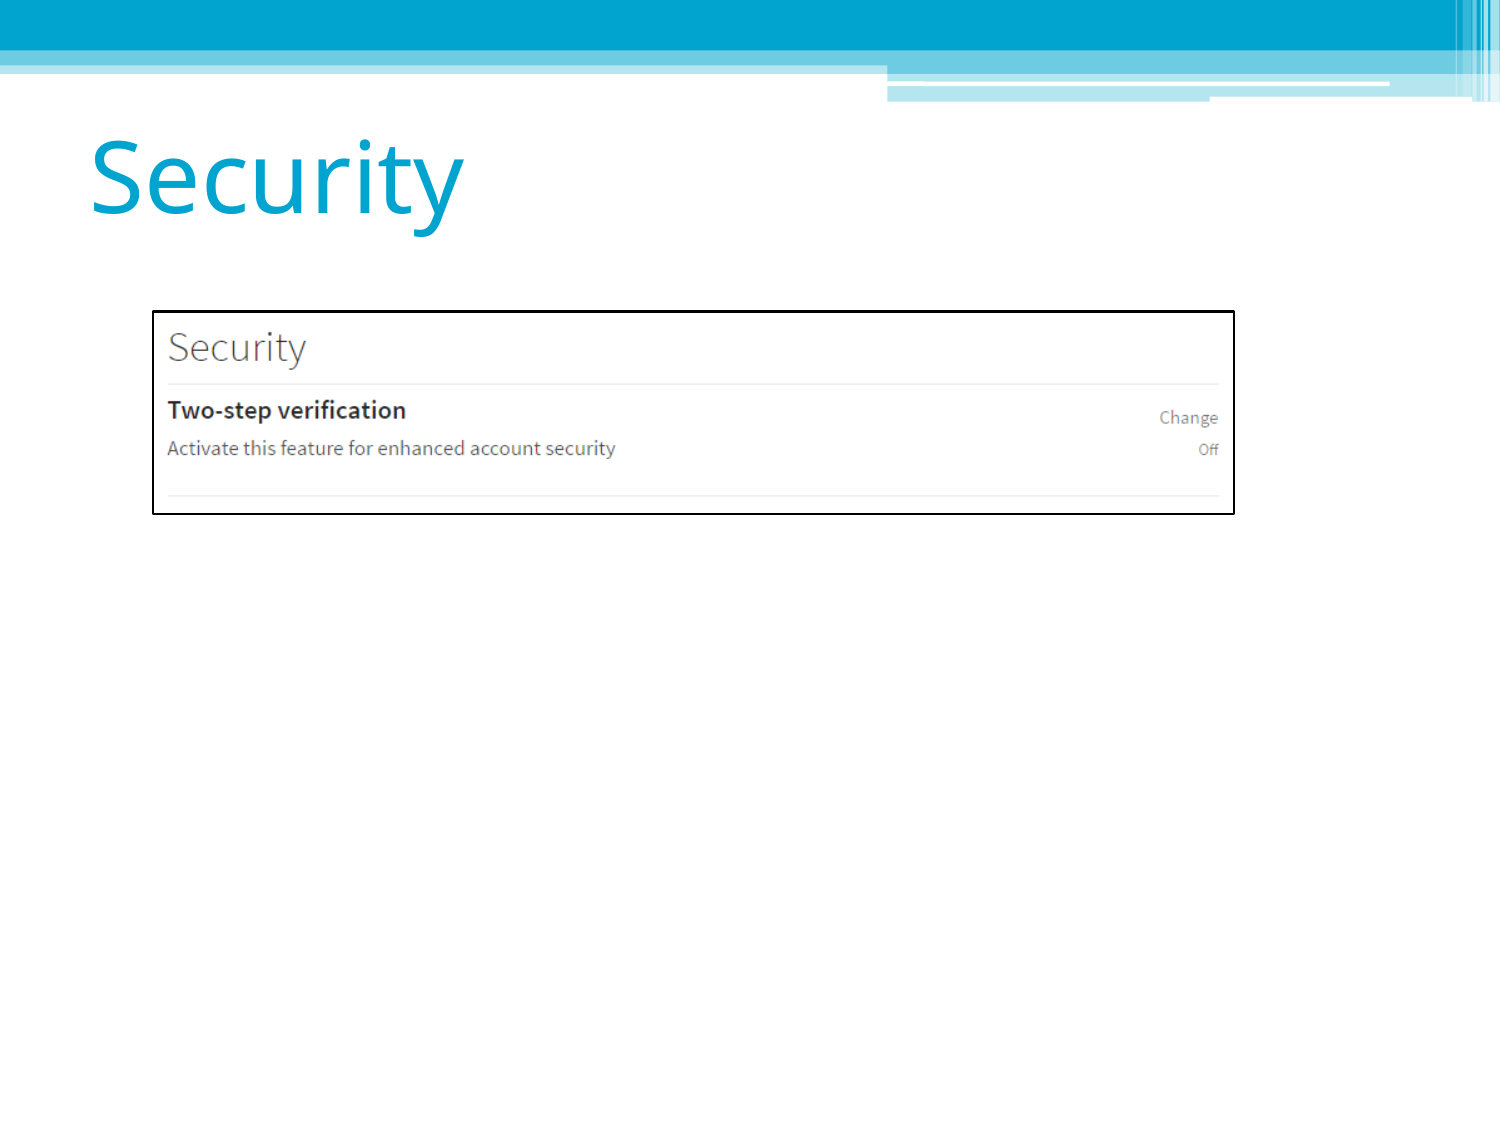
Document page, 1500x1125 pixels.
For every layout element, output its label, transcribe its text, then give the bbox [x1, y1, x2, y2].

picture [153, 312, 1233, 513]
title Security [75, 85, 1425, 261]
